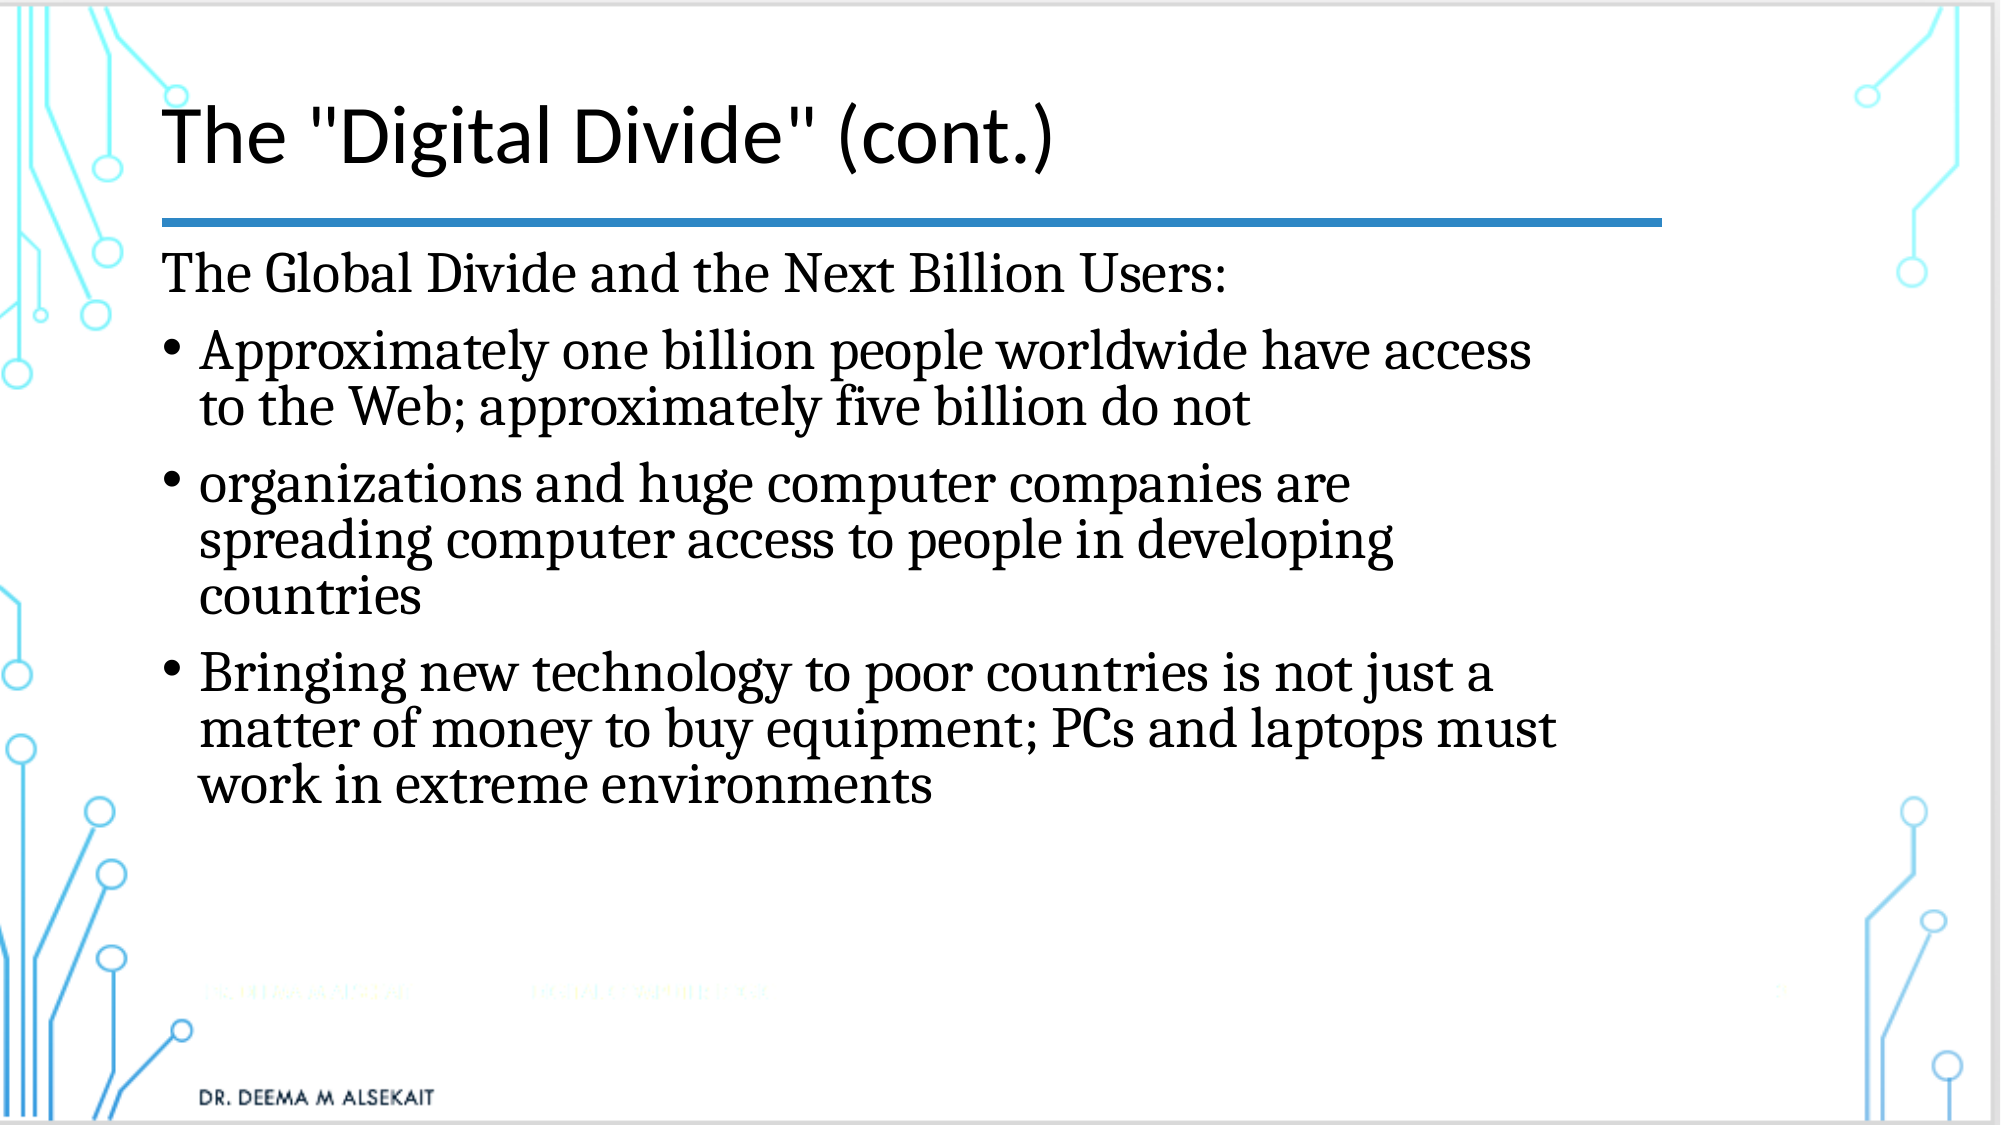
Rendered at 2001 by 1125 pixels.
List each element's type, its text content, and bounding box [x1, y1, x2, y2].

picture [0, 0, 2001, 1125]
list The Global Divide and the Next Billion Users: Approximately one billion people worldwide have access to the Web; approximately five billion do not organizations and huge computer companies are spreading computer access to people in developing countries Bringing new technology to poor countries is not just a matter of money to buy equipment; PCs and laptops must work in extreme environments [161, 248, 1568, 1059]
title The "Digital Divide" (cont.) [161, 87, 1568, 218]
